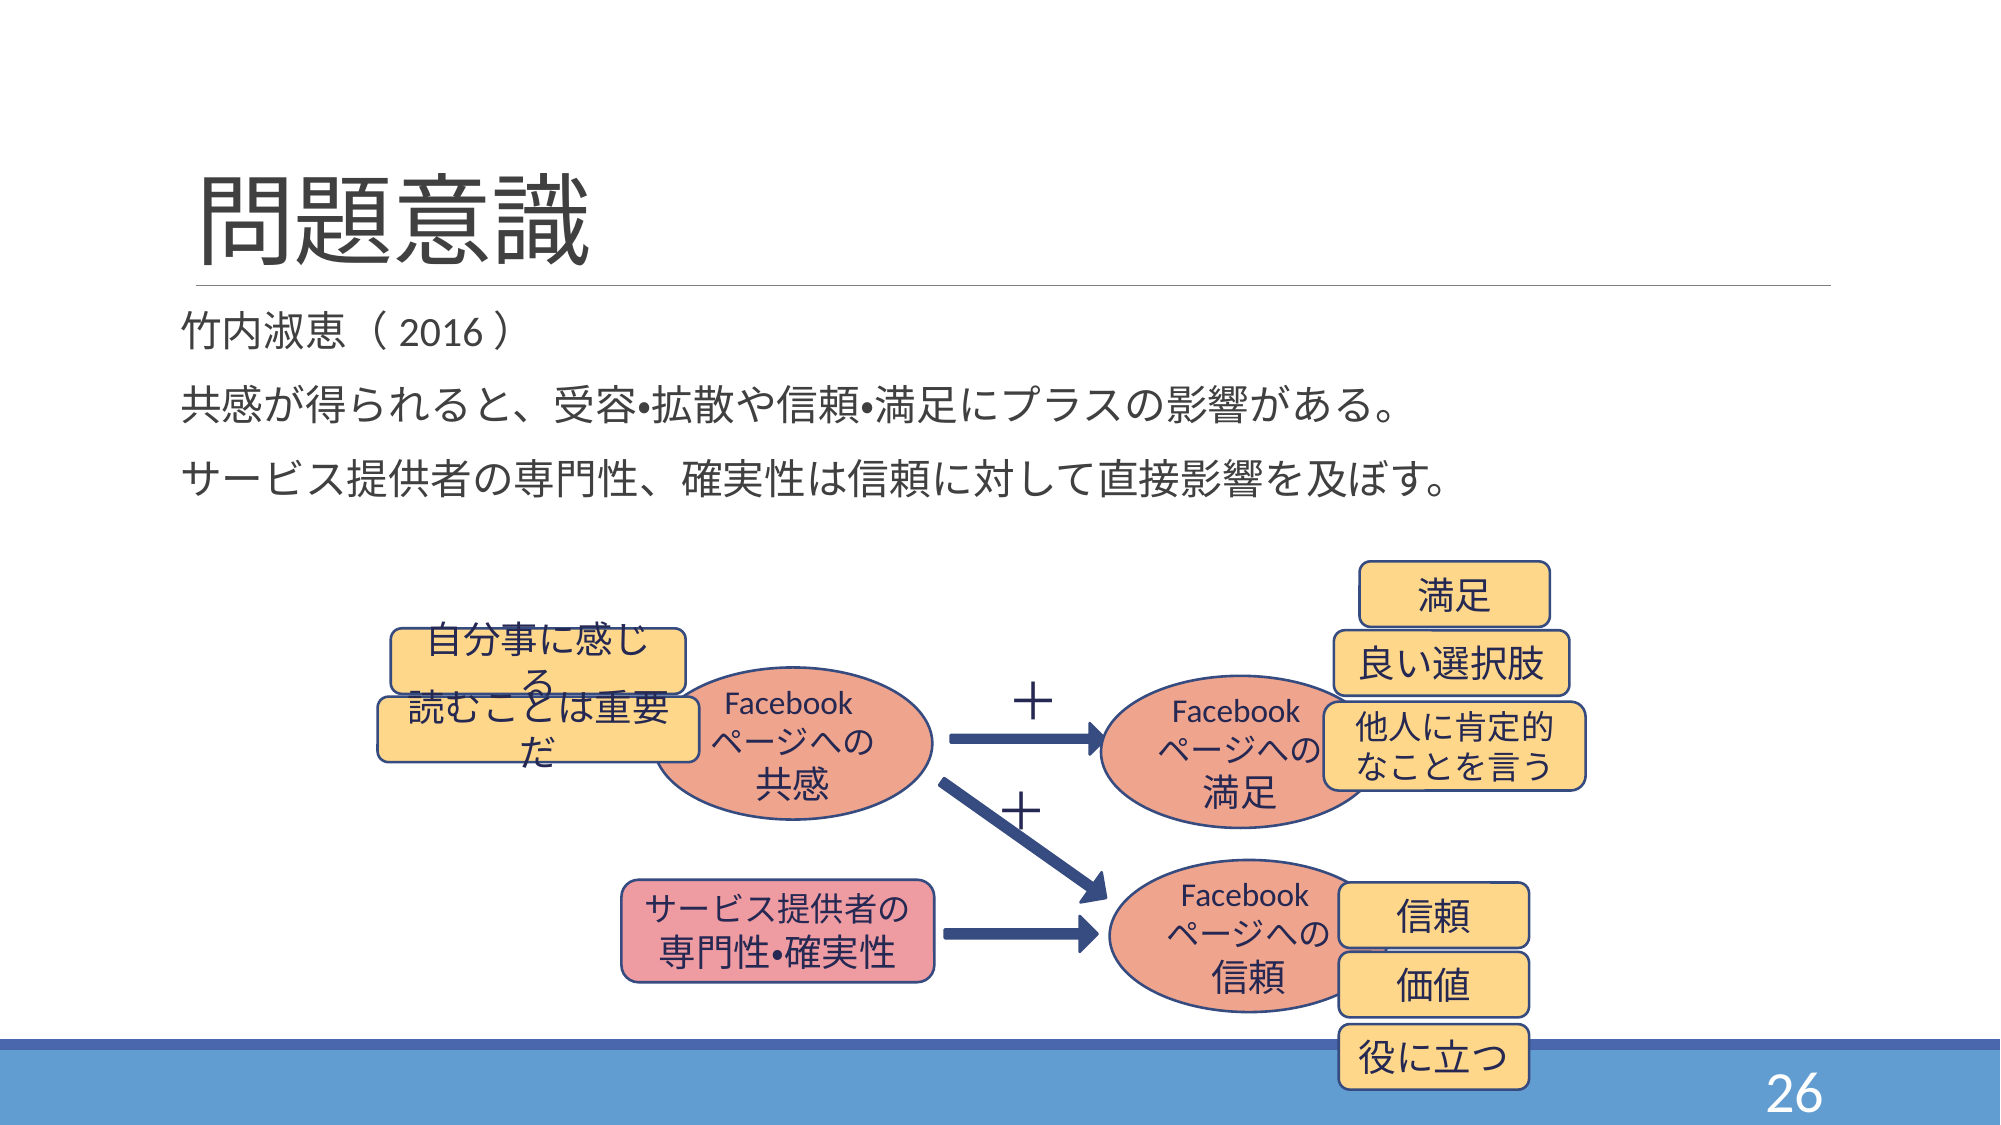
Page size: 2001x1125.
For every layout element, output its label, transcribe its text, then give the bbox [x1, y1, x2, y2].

slide_number 26 [1624, 1059, 1840, 1120]
list 竹内淑恵（2016） 共感が得られると、受容・拡散や信頼・満足にプラスの影響がある。 サービス提供者の専門性、確実性は信頼に対して直接影響を及ぼす。 [180, 302, 1486, 630]
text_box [620, 660, 1390, 1013]
text_box 他人に肯定的なことを言う [1398, 700, 1587, 792]
title 問題意識 [180, 47, 1830, 285]
text_box 良い選択肢 [1332, 628, 1571, 698]
text_box 読むことは重要だ [376, 695, 618, 764]
text_box 満足 [1358, 560, 1552, 629]
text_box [1338, 881, 1530, 1091]
text_box 自分事に感じる [389, 626, 687, 695]
